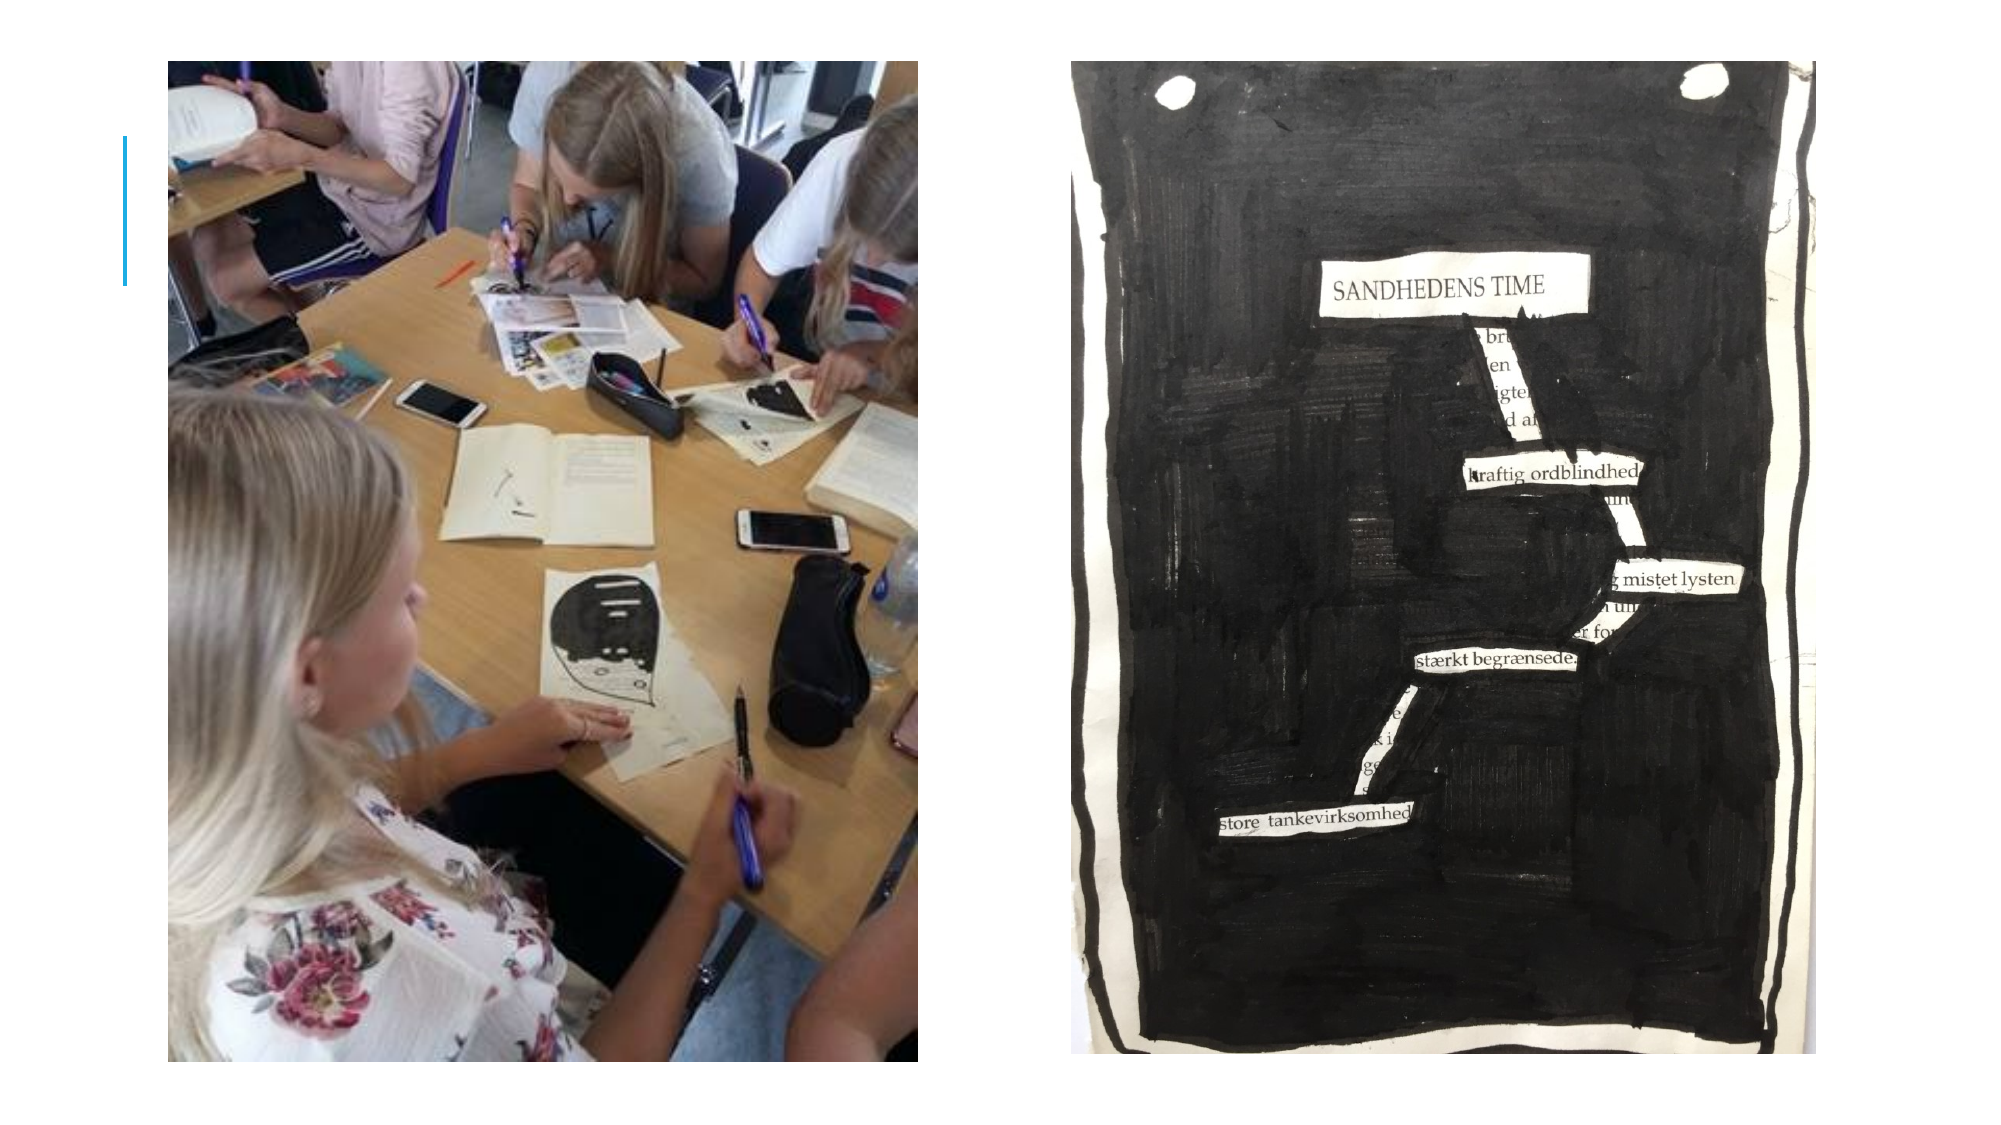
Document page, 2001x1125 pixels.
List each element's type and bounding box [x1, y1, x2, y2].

list [1071, 60, 1816, 1054]
picture [167, 60, 919, 1062]
